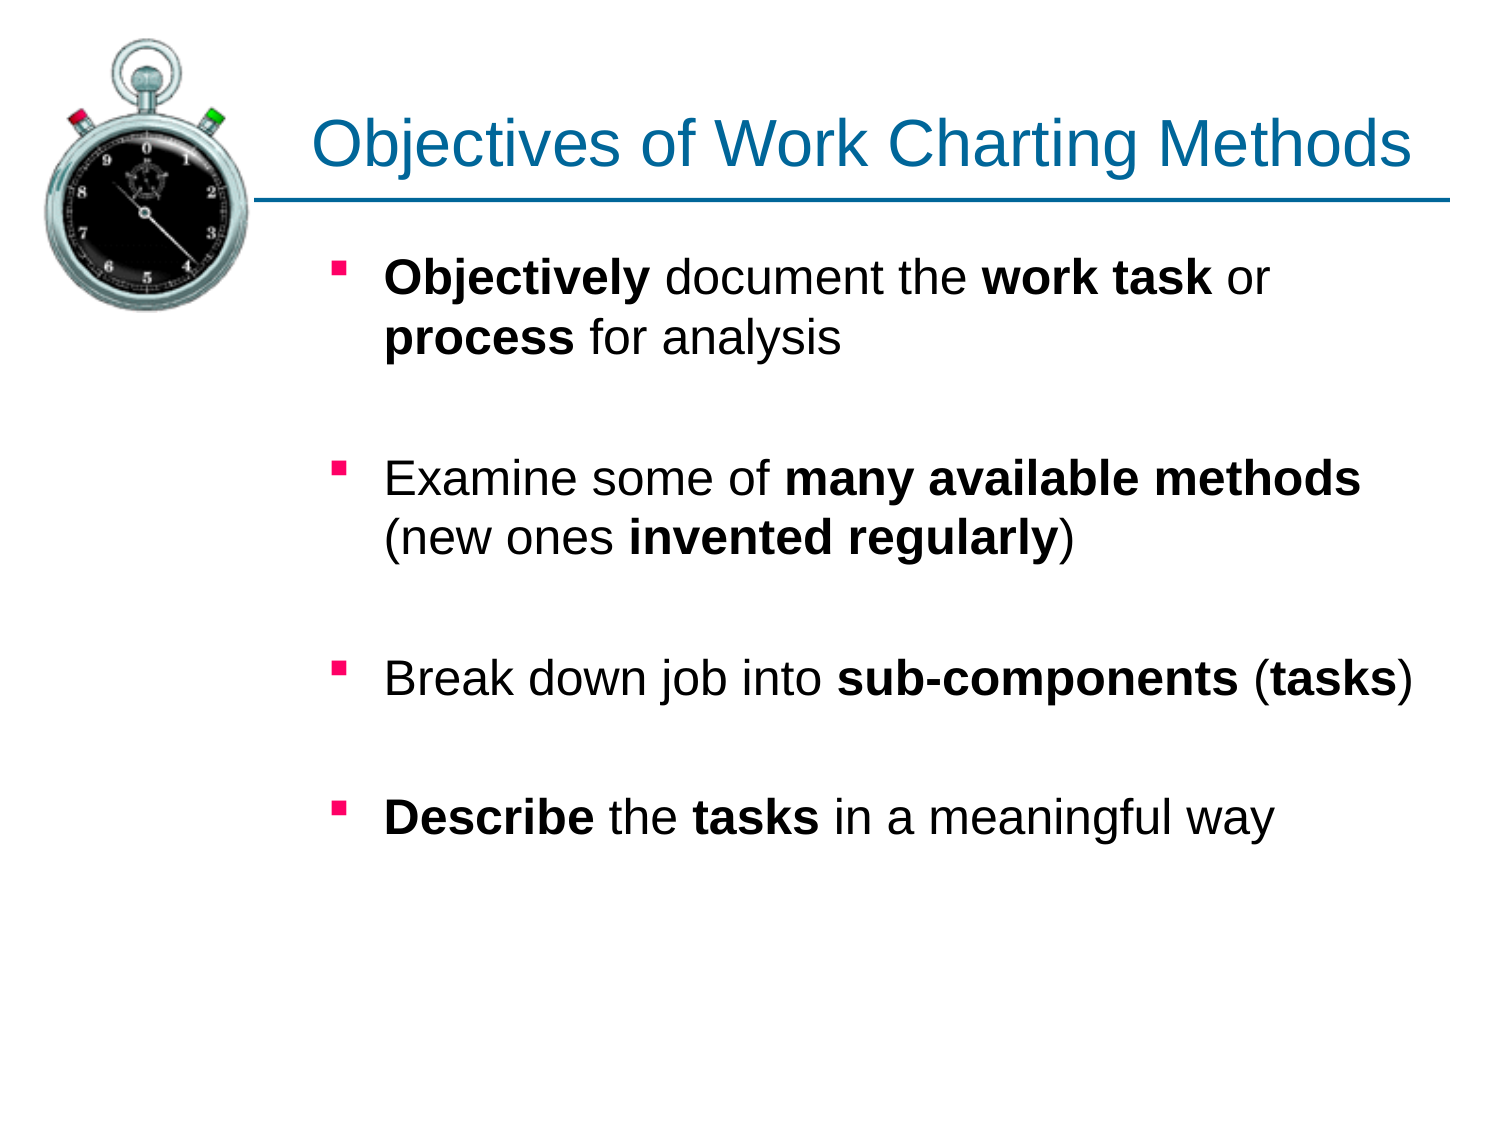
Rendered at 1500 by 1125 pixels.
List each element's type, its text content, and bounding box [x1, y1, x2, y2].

title Objectives of Work Charting Methods [275, 37, 1450, 188]
picture [37, 37, 254, 313]
list Objectively document the work task or process for analysis Examine some of many available methods (new ones invented regularly) Break down job into sub-components (tasks) Describe the tasks in a meaningful way [312, 237, 1475, 1100]
